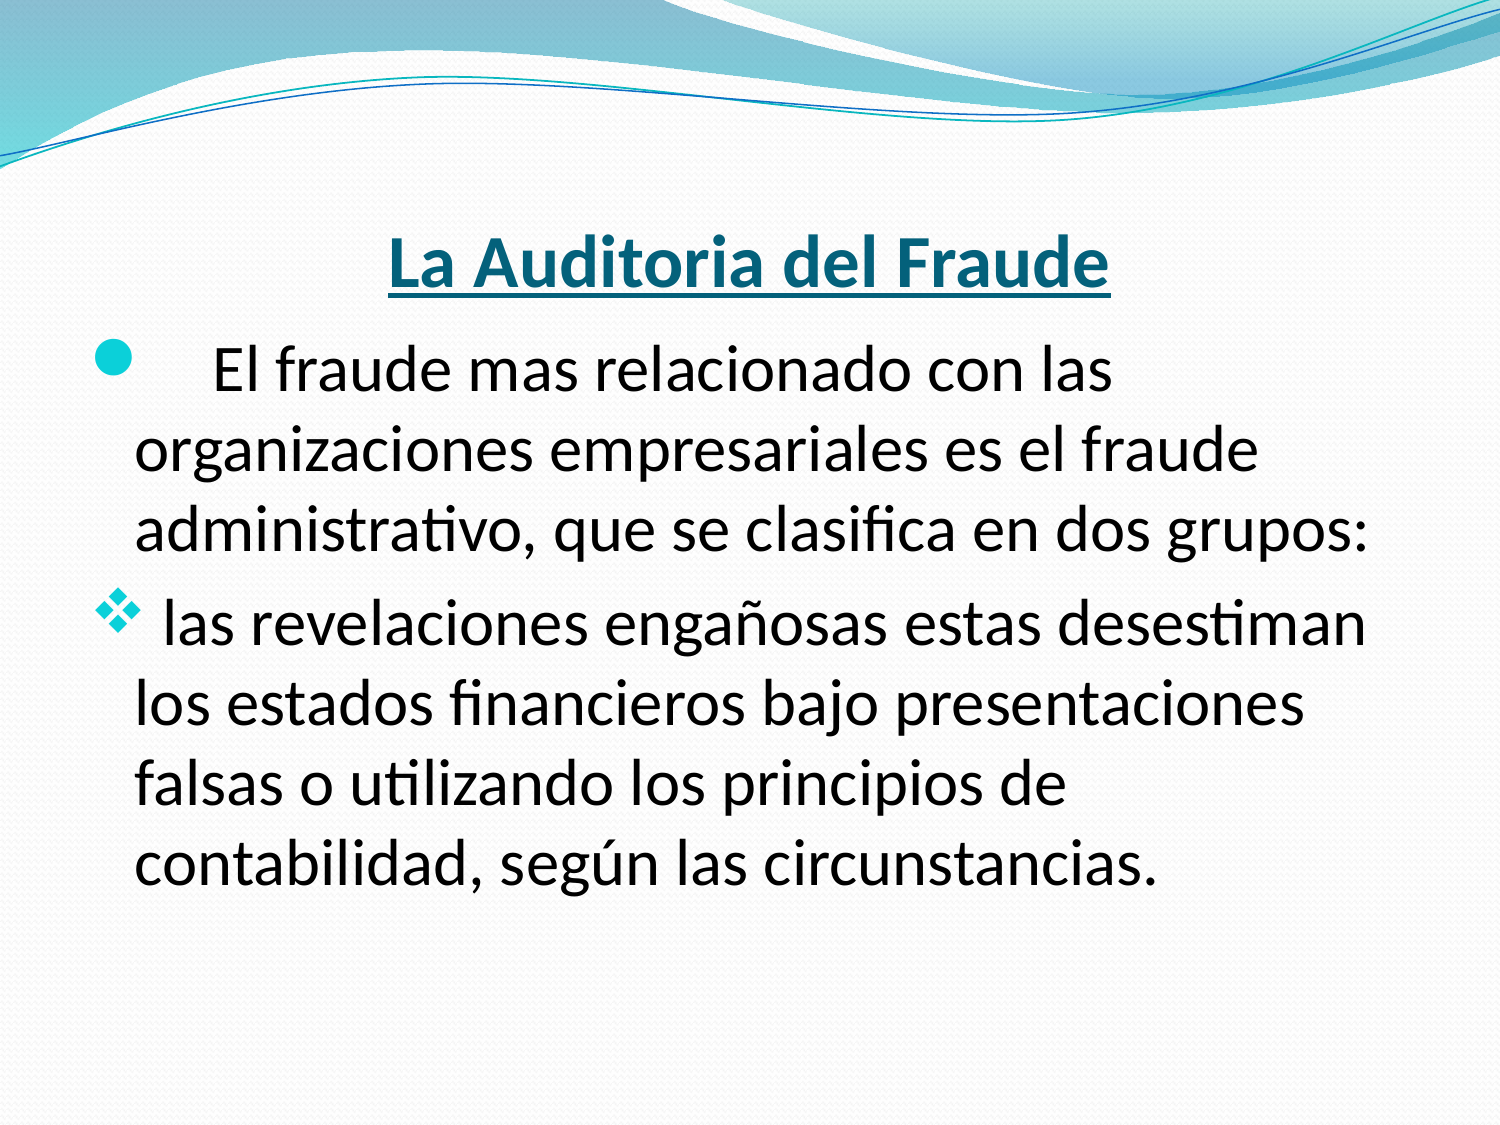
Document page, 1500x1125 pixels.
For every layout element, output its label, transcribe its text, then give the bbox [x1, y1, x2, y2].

list El fraude mas relacionado con las organizaciones empresariales es el fraude administrativo, que se clasifica en dos grupos: las revelaciones engañosas estas desestiman los estados financieros bajo presentaciones falsas o utilizando los principios de contabilidad, según las circunstancias. [75, 317, 1425, 1038]
title La Auditoria del Fraude [75, 115, 1425, 303]
